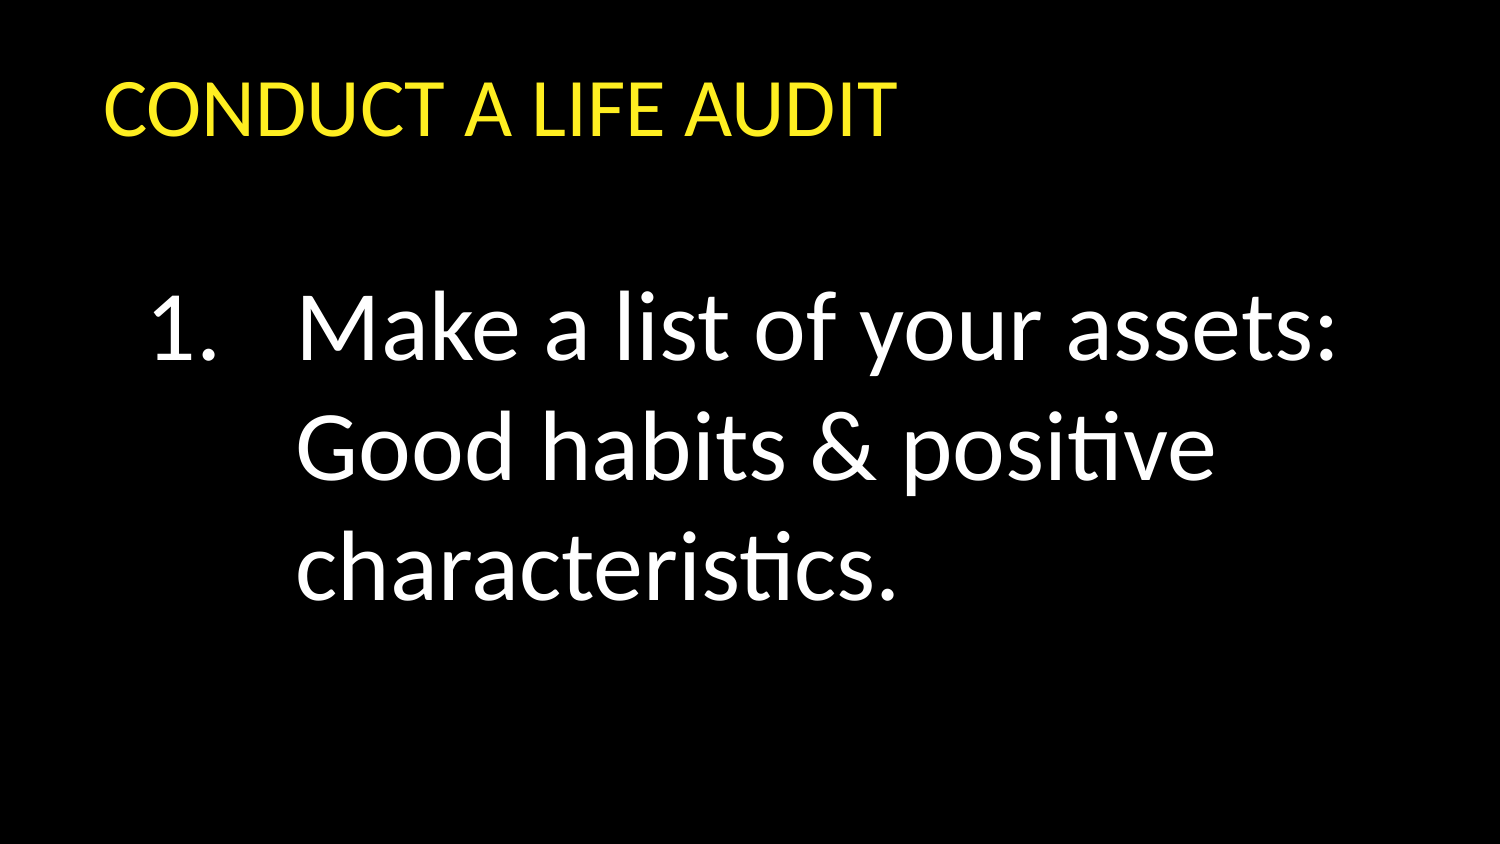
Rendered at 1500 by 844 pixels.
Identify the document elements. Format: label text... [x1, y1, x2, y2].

text_box CONDUCT A LIFE AUDIT [88, 46, 1011, 161]
text_box Make a list of your assets: Good habits & positive characteristics. [130, 253, 1466, 628]
